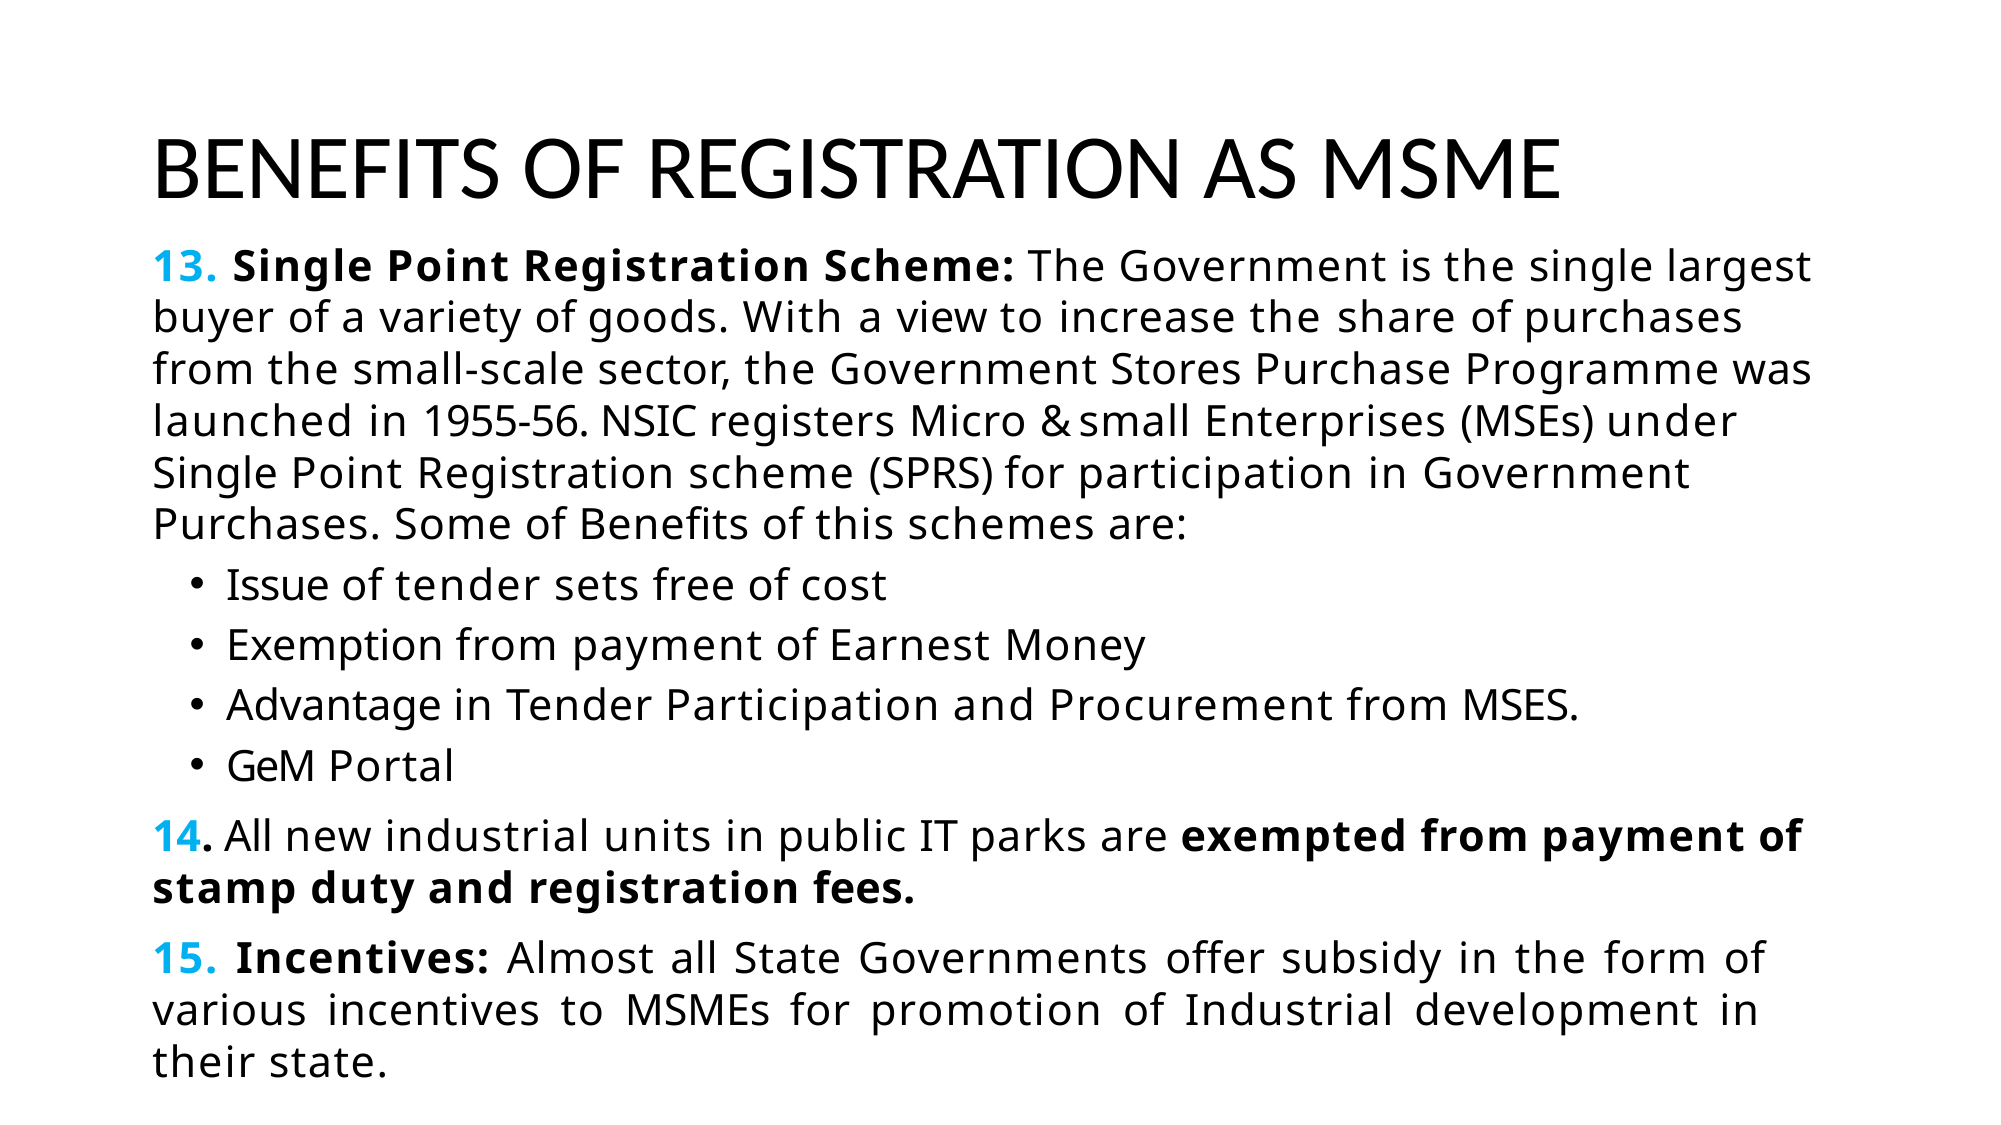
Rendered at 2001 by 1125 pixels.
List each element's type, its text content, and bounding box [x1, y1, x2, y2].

title BENEFITS OF REGISTRATION AS MSME [137, 59, 1863, 230]
list 13. Single Point Registration Scheme: The Government is the single largest buyer of a variety of goods. With a view to increase the share of purchases from the small-scale sector, the Government Stores Purchase Programme was launched in 1955-56. NSIC registers Micro & small Enterprises (MSEs) under Single Point Registration scheme (SPRS) for participation in Government Purchases. Some of Benefits of this schemes are: Issue of tender sets free of cost Exemption from payment of Earnest Money Advantage in Tender Participation and Procurement from MSES. GeM Portal 14. All new industrial units in public IT parks are exempted from payment of stamp duty and registration fees. 15. Incentives: Almost all State Governments offer subsidy in the form of various incentives to MSMEs for promotion of Industrial development in their state. [137, 230, 1863, 1096]
